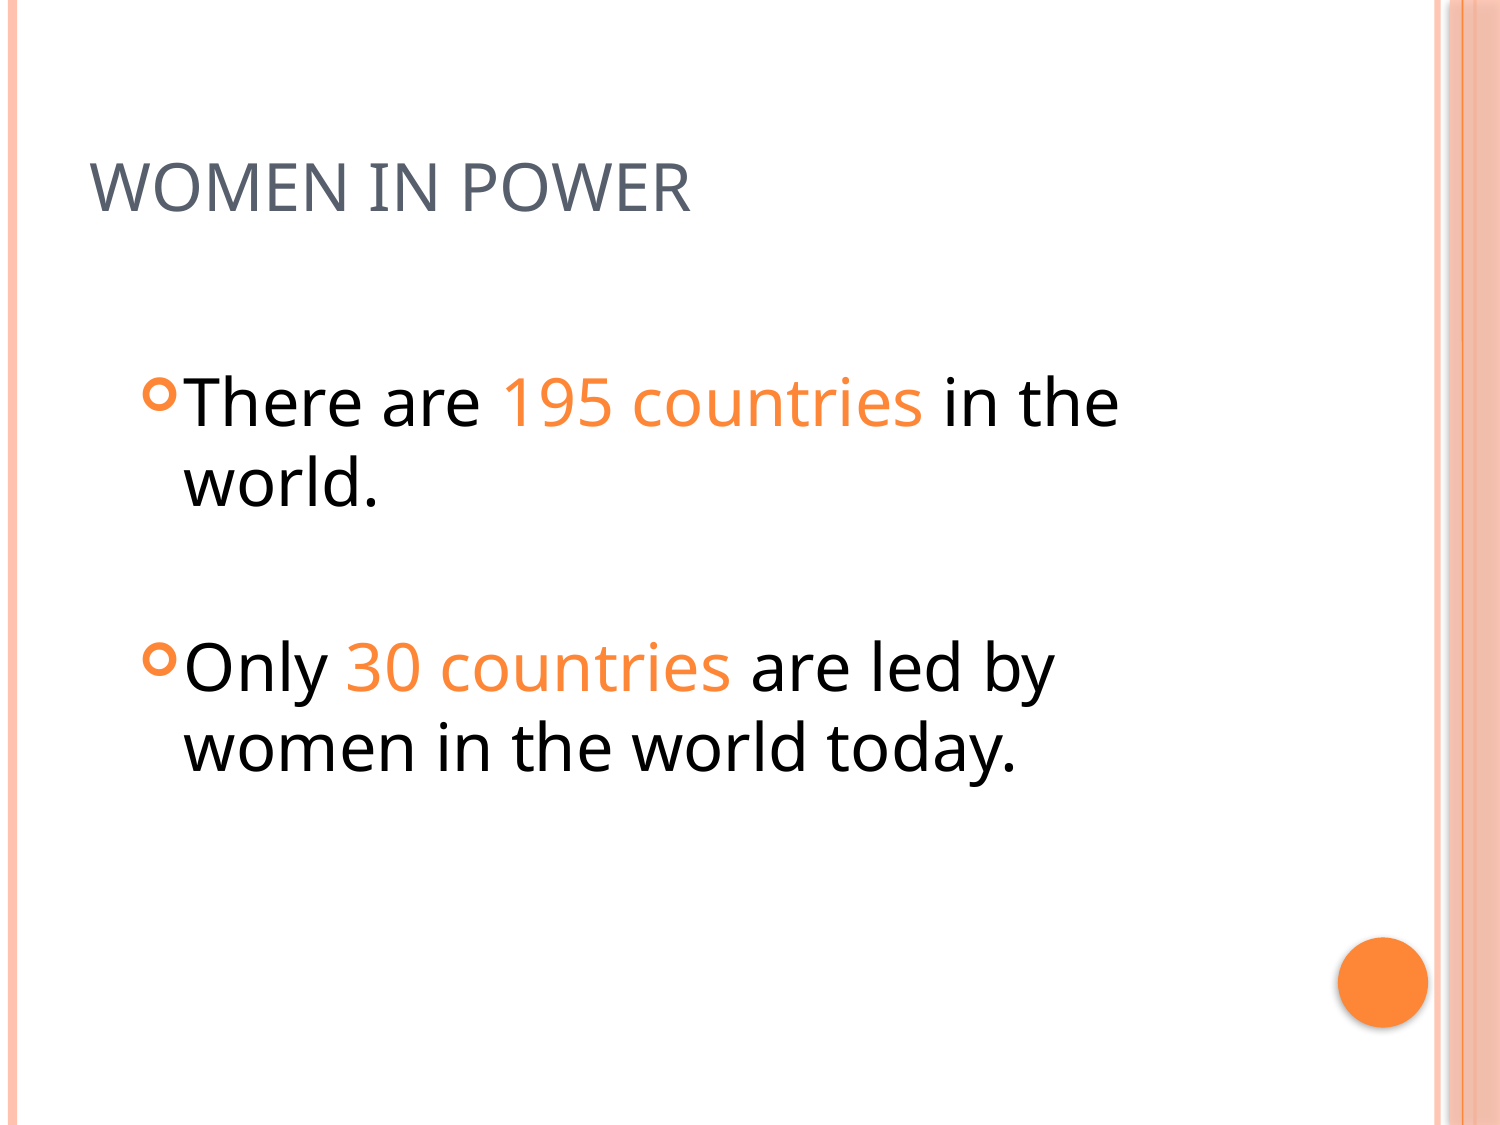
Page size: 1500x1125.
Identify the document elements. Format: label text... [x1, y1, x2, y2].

title Women in Power [75, 45, 1300, 233]
list There are 195 countries in the world. Only 30 countries are led by women in the world today. [123, 219, 1294, 988]
